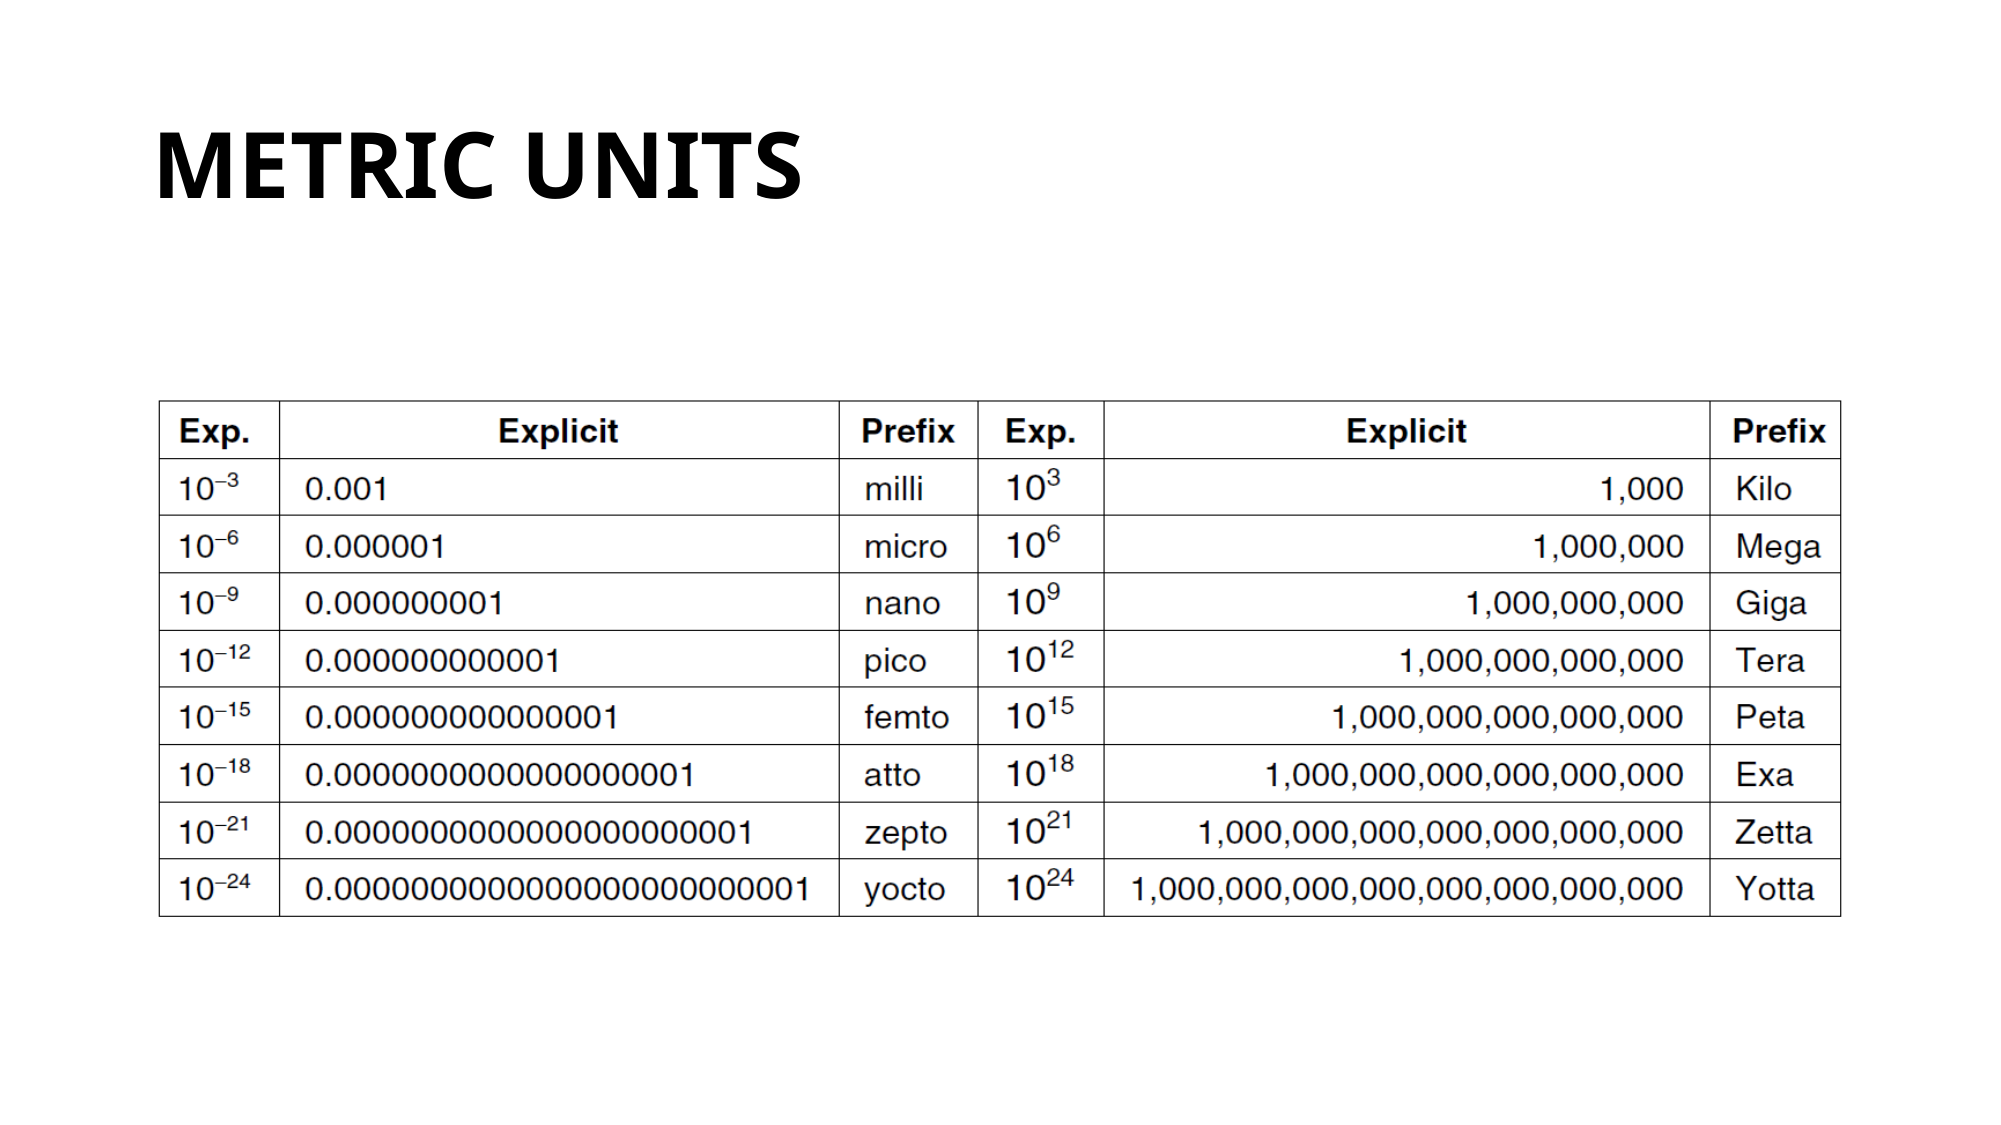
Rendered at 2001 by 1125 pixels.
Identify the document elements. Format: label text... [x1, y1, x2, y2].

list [138, 375, 1860, 937]
title METRIC UNITS [137, 59, 1863, 278]
